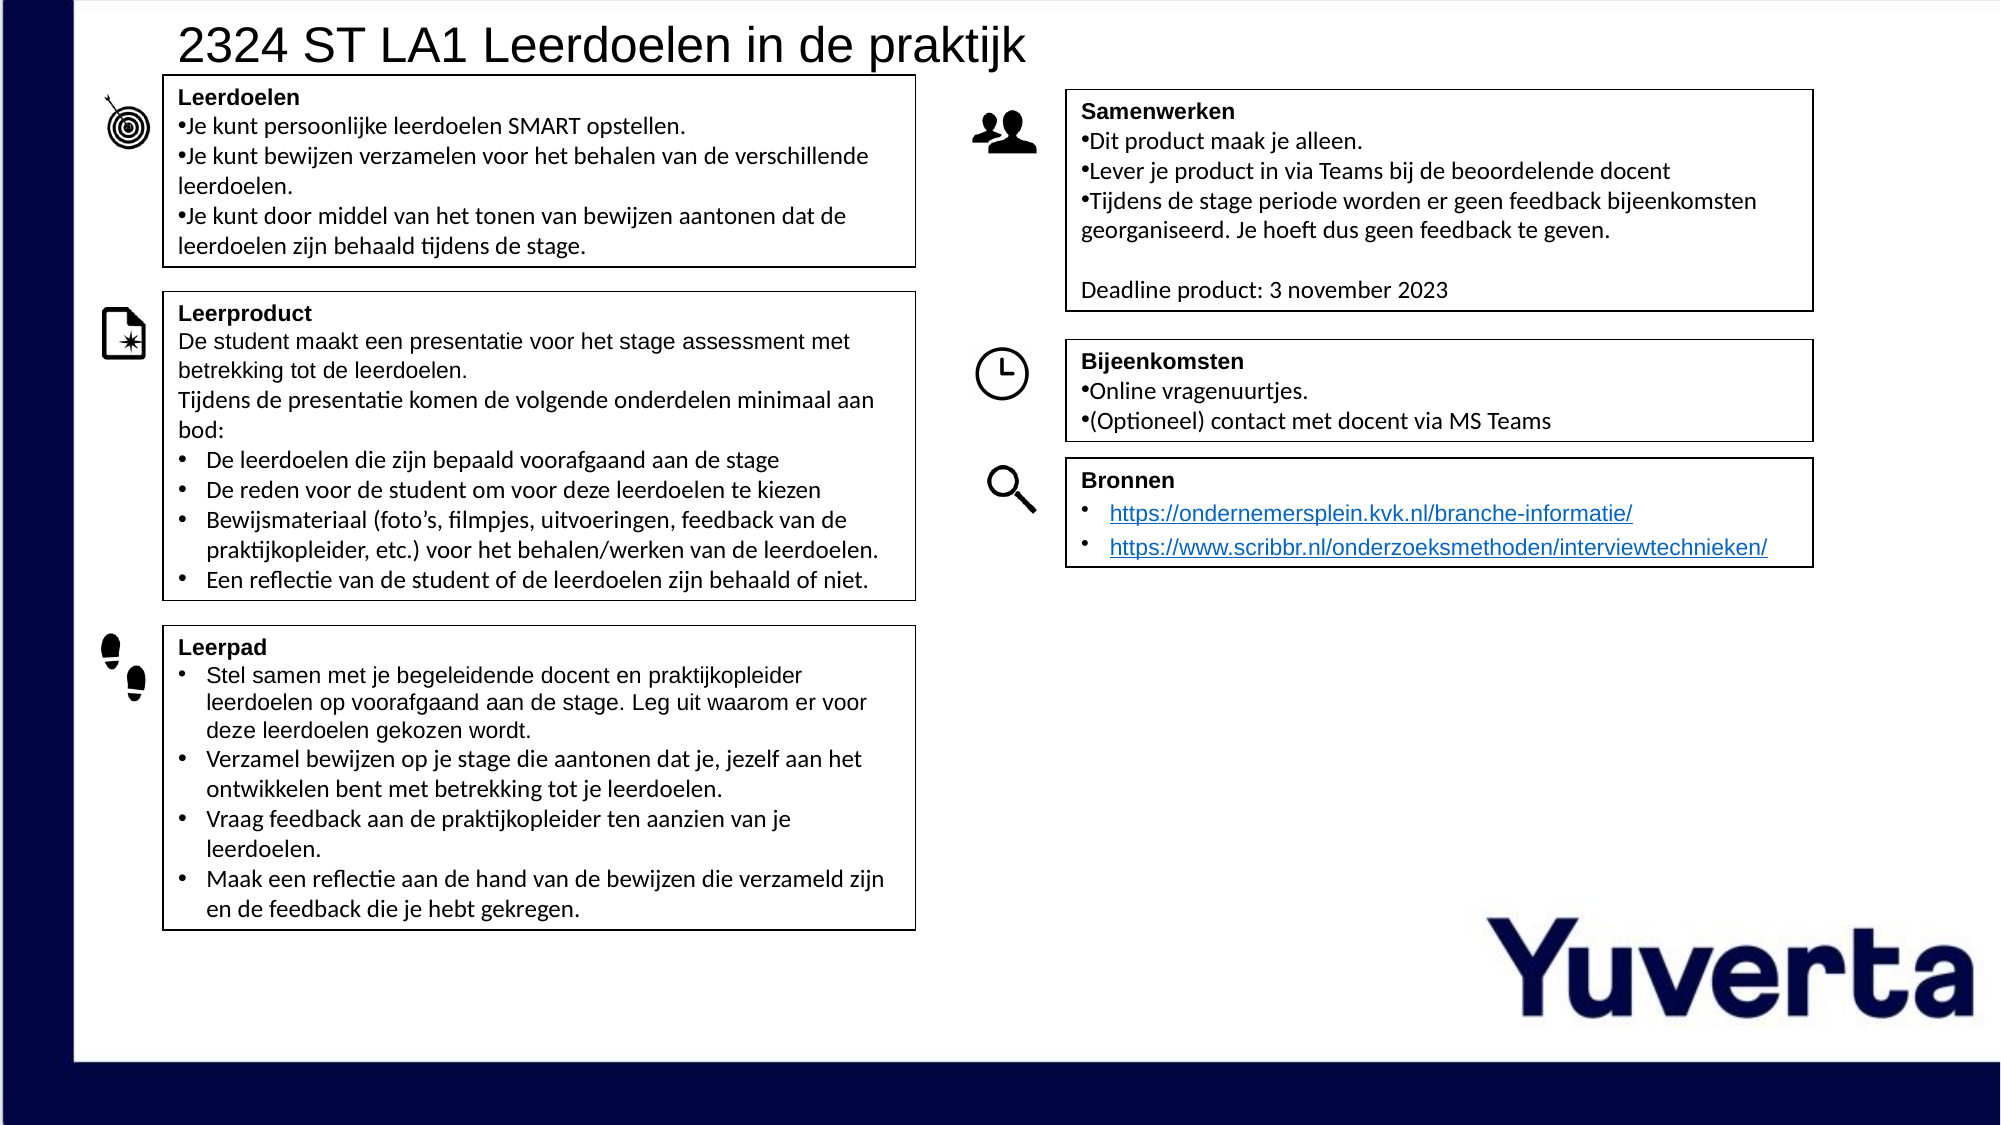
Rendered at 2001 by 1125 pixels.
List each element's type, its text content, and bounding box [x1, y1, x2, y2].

picture [0, 0, 2001, 1125]
text_box Samenwerken Dit product maak je alleen. Lever je product in via Teams bij de beoordelende docent Tijdens de stage periode worden er geen feedback bijeenkomsten georganiseerd. Je hoeft dus geen feedback te geven. Deadline product: 3 november 2023 [1066, 89, 1813, 312]
text_box Leerproduct De student maakt een presentatie voor het stage assessment met betrekking tot de leerdoelen. Tijdens de presentatie komen de volgende onderdelen minimaal aan bod: De leerdoelen die zijn bepaald voorafgaand aan de stage De reden voor de student om voor deze leerdoelen te kiezen Bewijsmateriaal (foto’s, filmpjes, uitvoeringen, feedback van de praktijkopleider, etc.) voor het behalen/werken van de leerdoelen. Een reflectie van de student of de leerdoelen zijn behaald of niet. [163, 291, 916, 601]
text_box Bijeenkomsten Online vragenuurtjes. (Optioneel) contact met docent via MS Teams [1066, 339, 1813, 442]
text_box Leerdoelen Je kunt persoonlijke leerdoelen SMART opstellen. Je kunt bewijzen verzamelen voor het behalen van de verschillende leerdoelen. Je kunt door middel van het tonen van bewijzen aantonen dat de leerdoelen zijn behaald tijdens de stage. [163, 74, 916, 267]
text_box Bronnen https://ondernemersplein.kvk.nl/branche-informatie/ https://www.scribbr.nl/onderzoeksmethoden/interviewtechnieken/ [1066, 457, 1813, 567]
text_box 2324 ST LA1 Leerdoelen in de praktijk [162, 4, 1458, 80]
text_box Leerpad Stel samen met je begeleidende docent en praktijkopleider leerdoelen op voorafgaand aan de stage. Leg uit waarom er voor deze leerdoelen gekozen wordt. Verzamel bewijzen op je stage die aantonen dat je, jezelf aan het ontwikkelen bent met betrekking tot je leerdoelen. Vraag feedback aan de praktijkopleider ten aanzien van je leerdoelen. Maak een reflectie aan de hand van de bewijzen die verzameld zijn en de feedback die je hebt gekregen. [163, 625, 916, 930]
